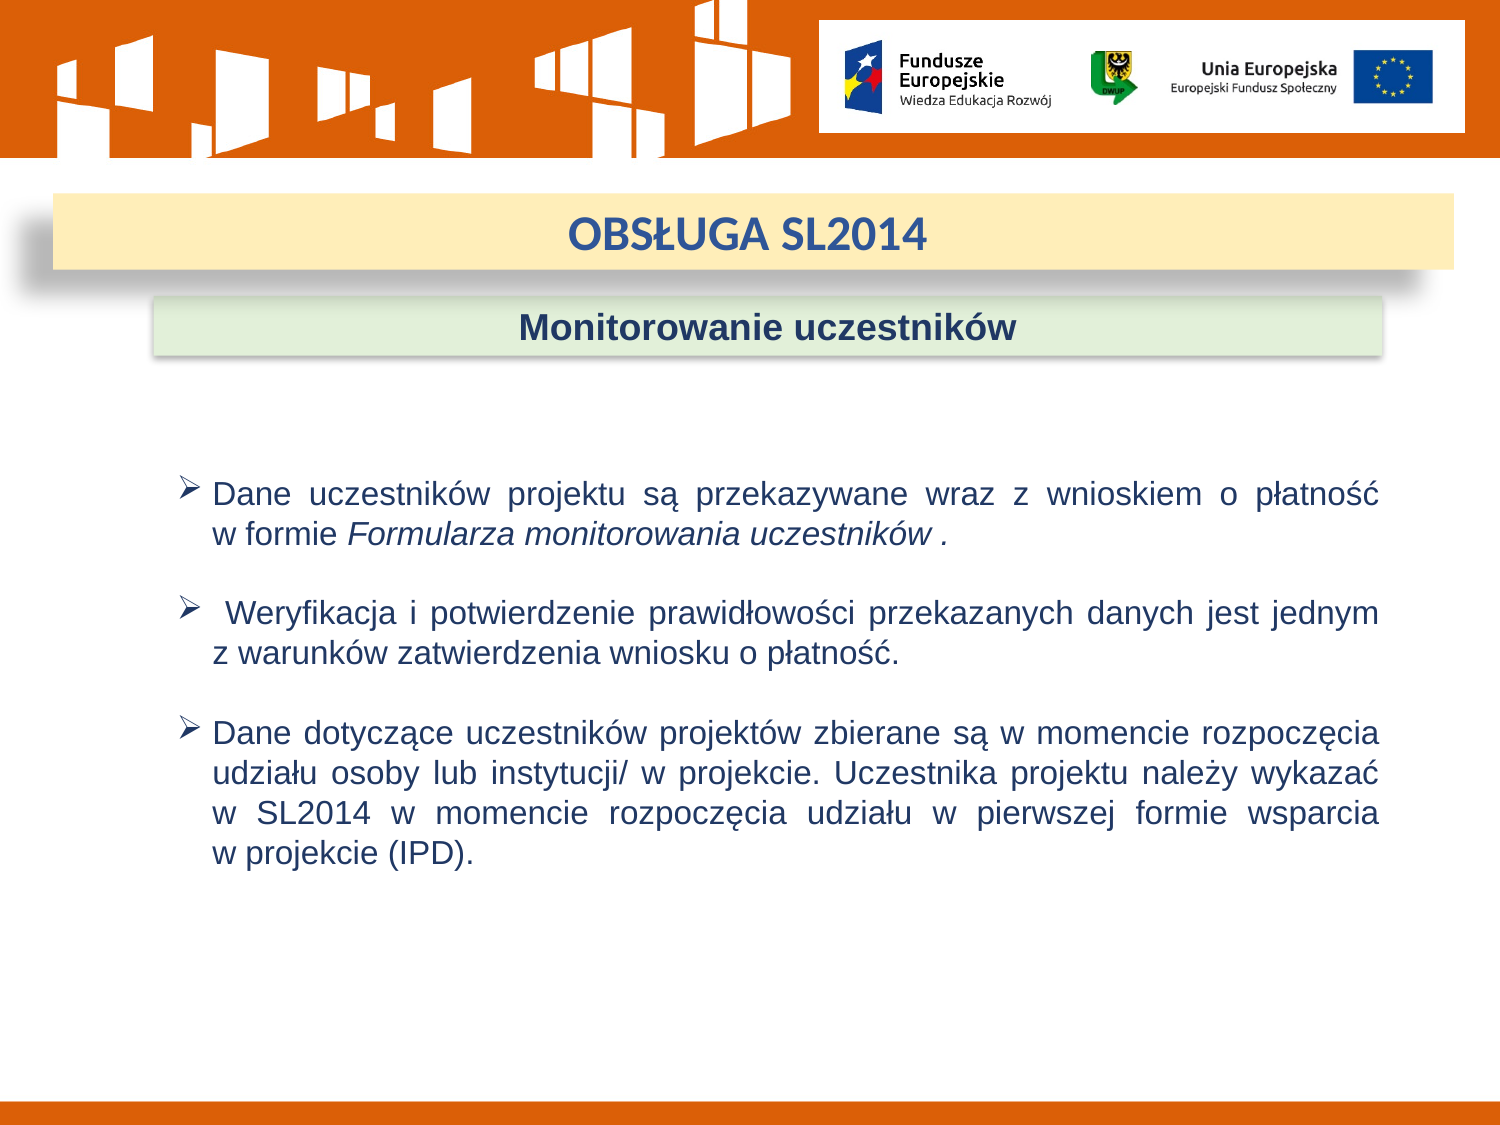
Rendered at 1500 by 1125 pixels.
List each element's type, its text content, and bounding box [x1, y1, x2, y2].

picture [0, 0, 1500, 1125]
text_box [826, 21, 1450, 133]
text_box Monitorowanie uczestników [153, 309, 1383, 356]
text_box [819, 20, 1465, 133]
text_box Dane uczestników projektu są przekazywane wraz z wnioskiem o płatność w formie Formularza monitorowania uczestników . Weryfikacja i potwierdzenie prawidłowości przekazanych danych jest jednym z warunków zatwierdzenia wniosku o płatność. Dane dotyczące uczestników projektów zbierane są w momencie rozpoczęcia udziału osoby lub instytucji/ w projekcie. Uczestnika projektu należy wykazać w SL2014 w momencie rozpoczęcia udziału w pierwszej formie wsparcia w projekcie (IPD). [162, 464, 1396, 1009]
text_box OBSŁUGA SL2014 [53, 193, 1454, 270]
